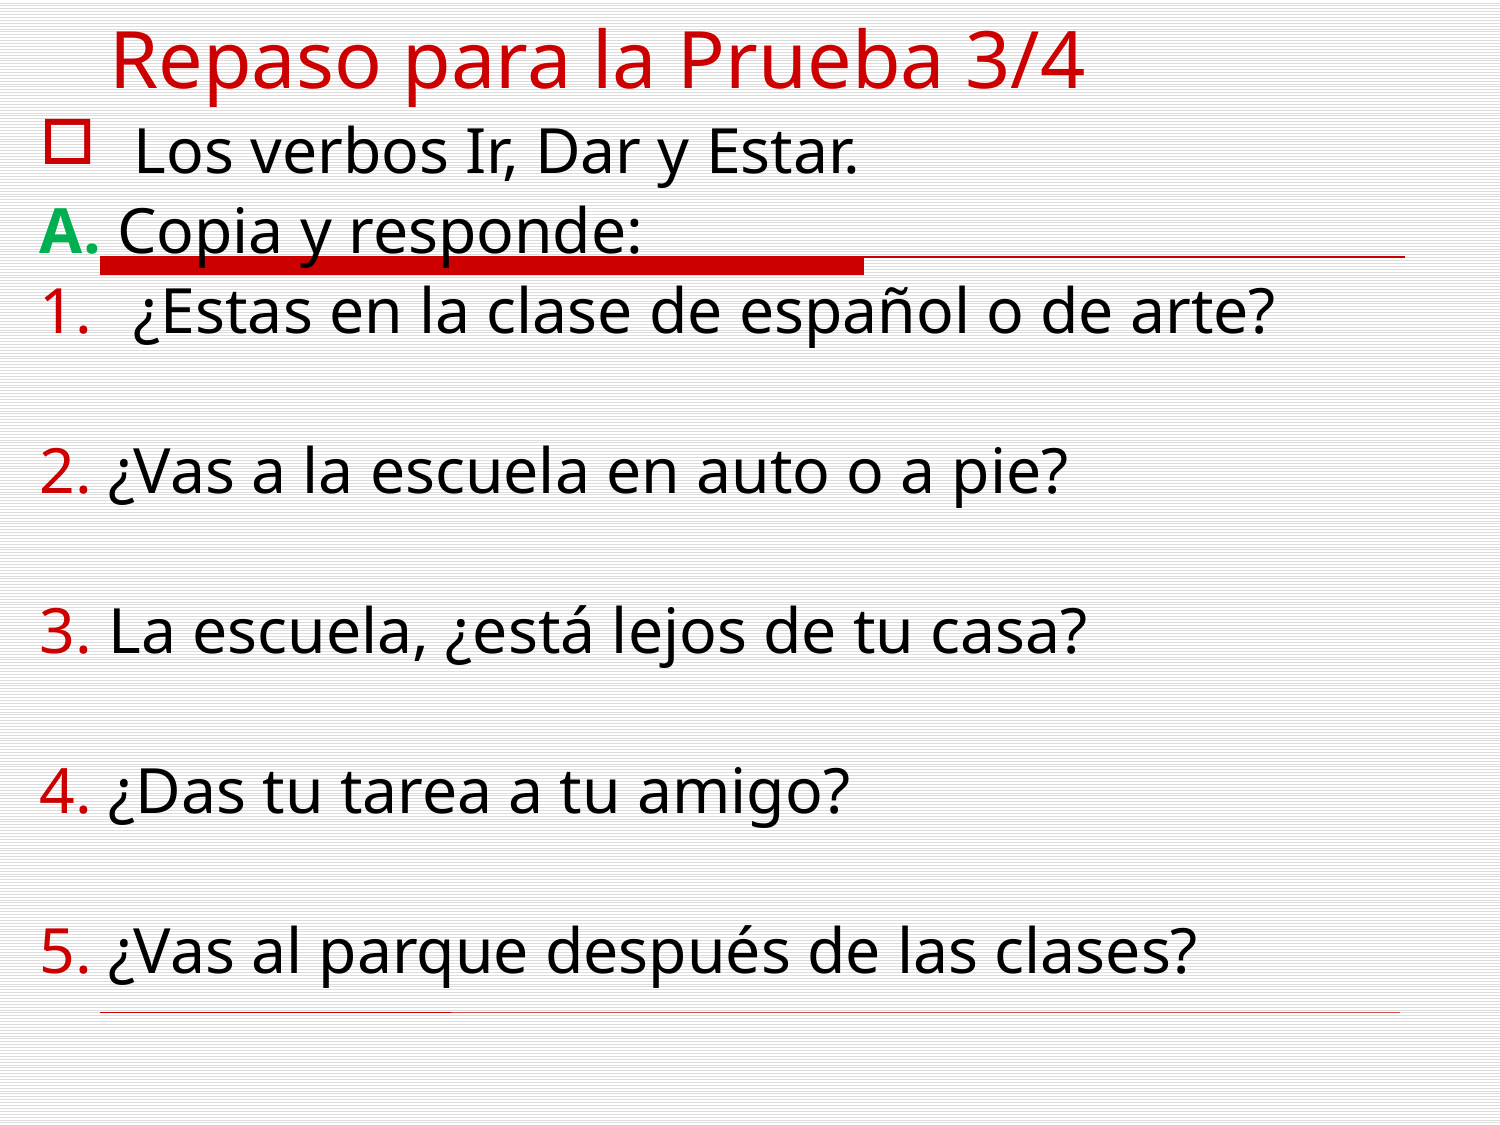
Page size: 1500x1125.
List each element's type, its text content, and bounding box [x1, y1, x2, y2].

title Repaso para la Prueba 3/4 [94, 0, 1407, 112]
list Los verbos Ir, Dar y Estar. A. Copia y responde: ¿Estas en la clase de español o de arte? 2. ¿Vas a la escuela en auto o a pie? 3. La escuela, ¿está lejos de tu casa? 4. ¿Das tu tarea a tu amigo? 5. ¿Vas al parque después de las clases? [24, 112, 1432, 1063]
